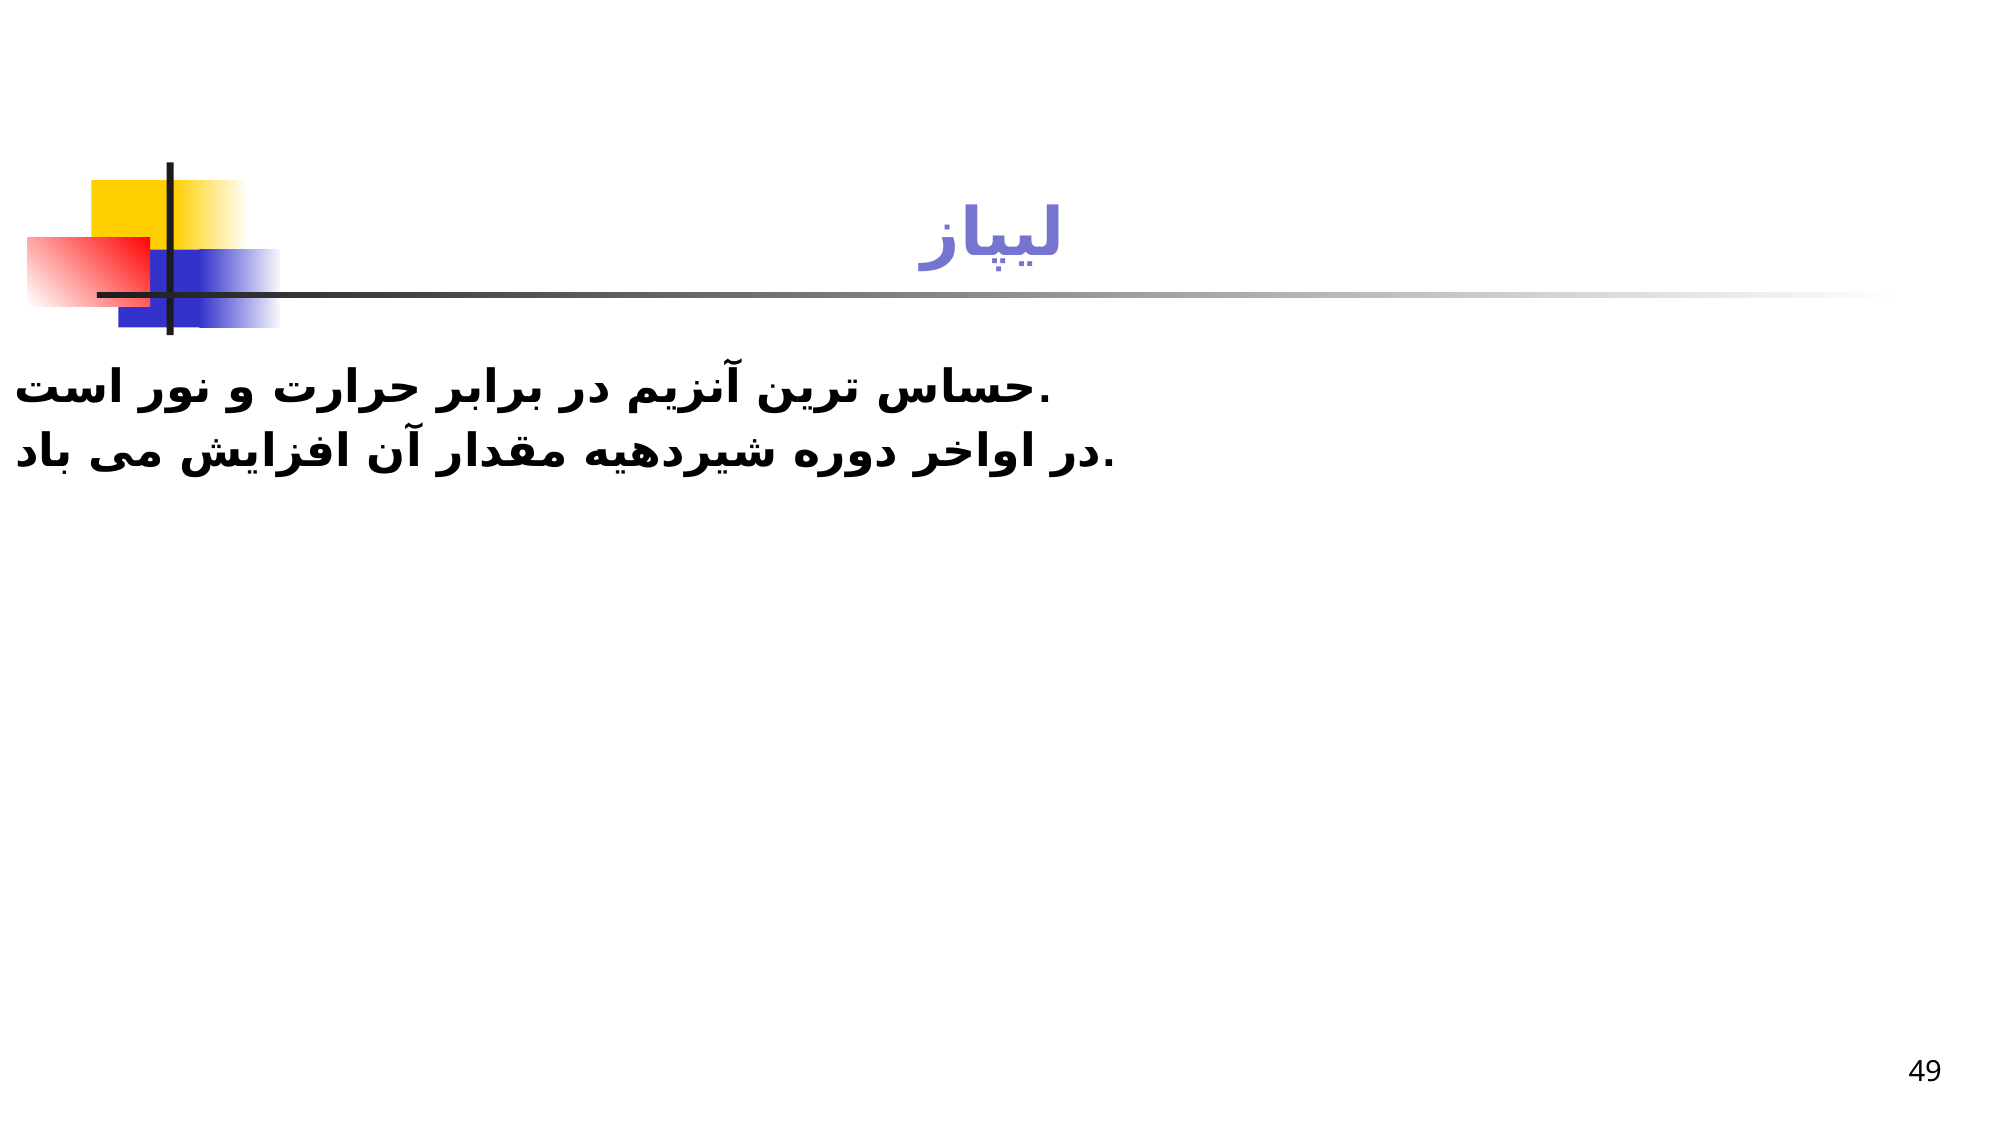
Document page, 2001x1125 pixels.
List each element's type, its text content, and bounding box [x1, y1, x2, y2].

list حساس ترین آنزیم در برابر حرارت و نور است. در اواخر دوره شیردهیه مقدار آن افزایش می باد. [0, 220, 2000, 1100]
title لیپاز [140, 126, 1846, 220]
